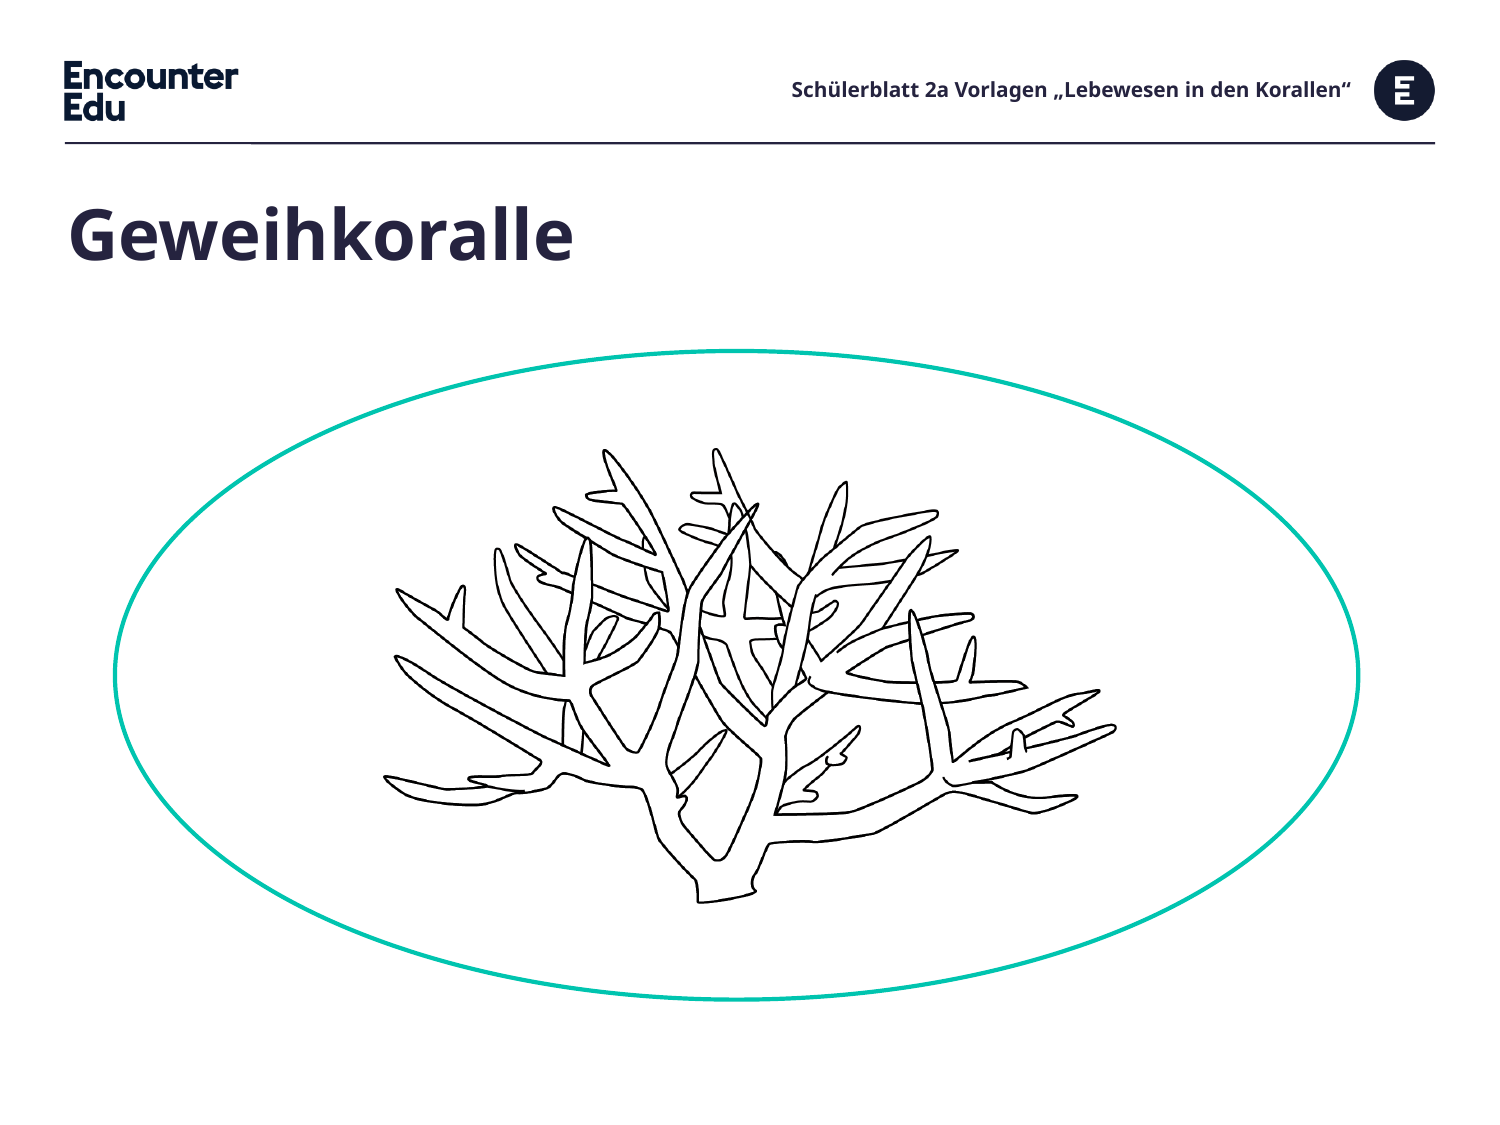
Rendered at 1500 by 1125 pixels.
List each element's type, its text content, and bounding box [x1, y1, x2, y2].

text_box [114, 366, 1359, 1000]
picture [382, 447, 1118, 904]
title Schülerblatt 2a Vorlagen „Lebewesen in den Korallen“ [749, 67, 1359, 114]
list Geweihkoralle [59, 191, 929, 394]
picture [60, 59, 243, 122]
picture [1372, 58, 1436, 122]
